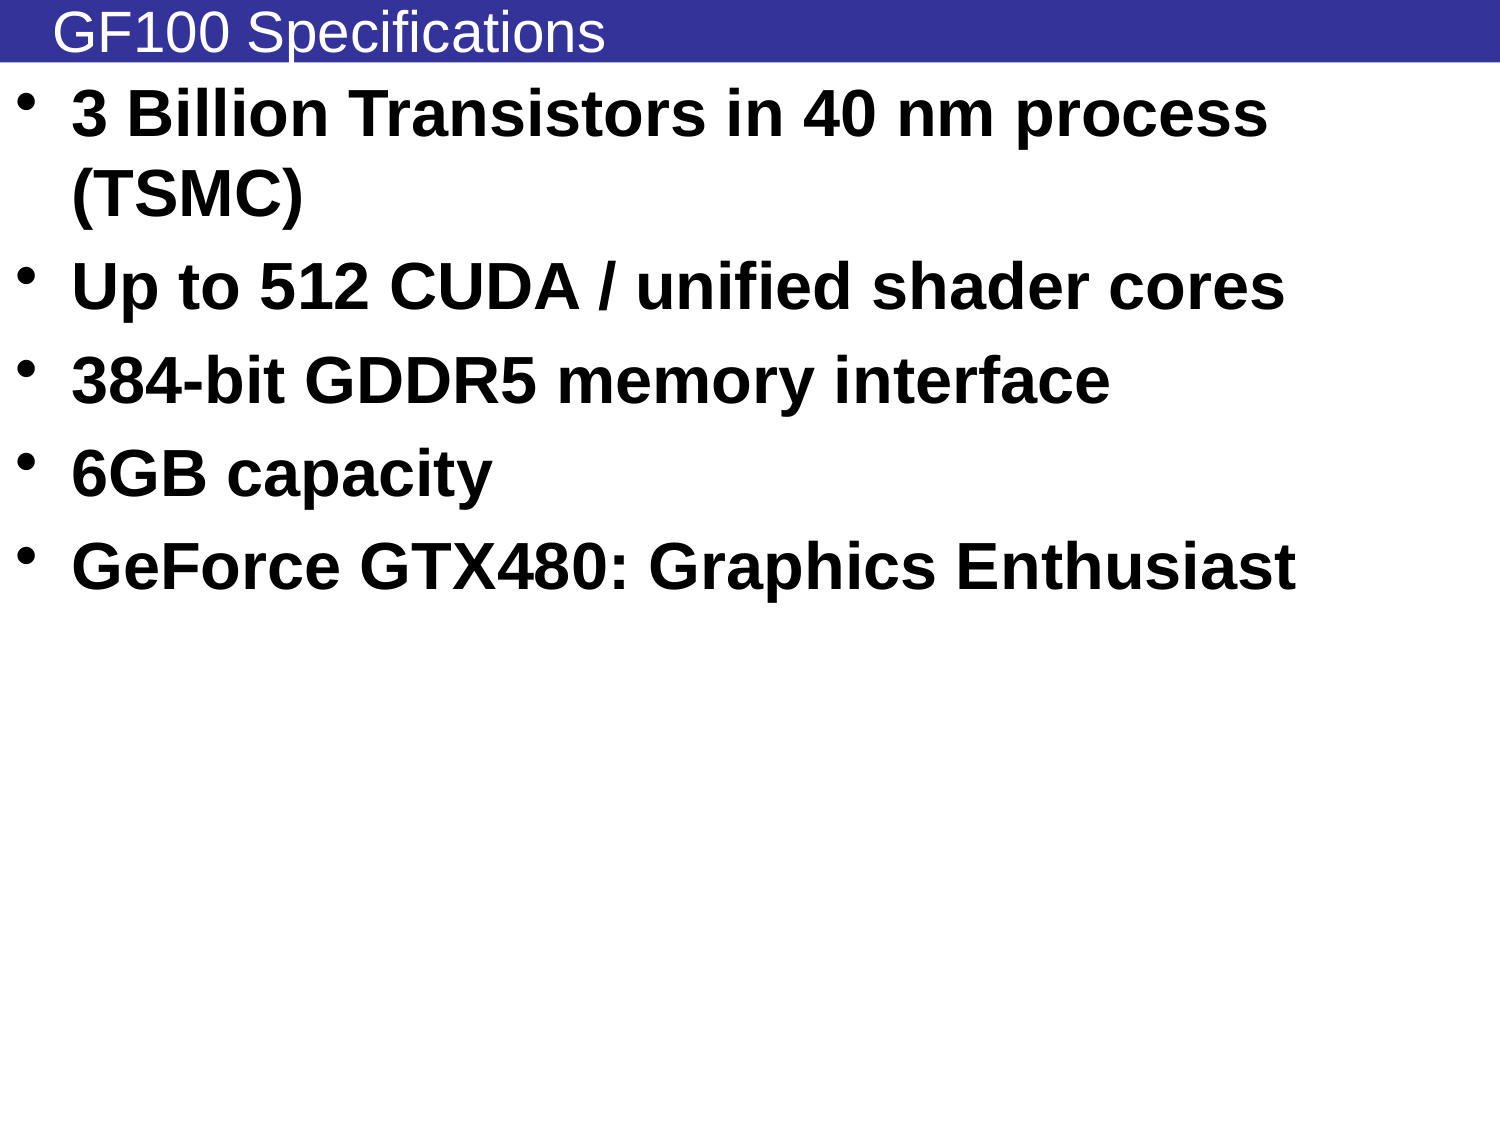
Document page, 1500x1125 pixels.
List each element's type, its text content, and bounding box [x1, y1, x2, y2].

title GF100 Specifications [37, 7, 1426, 51]
list 3 Billion Transistors in 40 nm process (TSMC) Up to 512 CUDA / unified shader cores 384-bit GDDR5 memory interface 6GB capacity GeForce GTX480: Graphics Enthusiast [0, 62, 1500, 1125]
